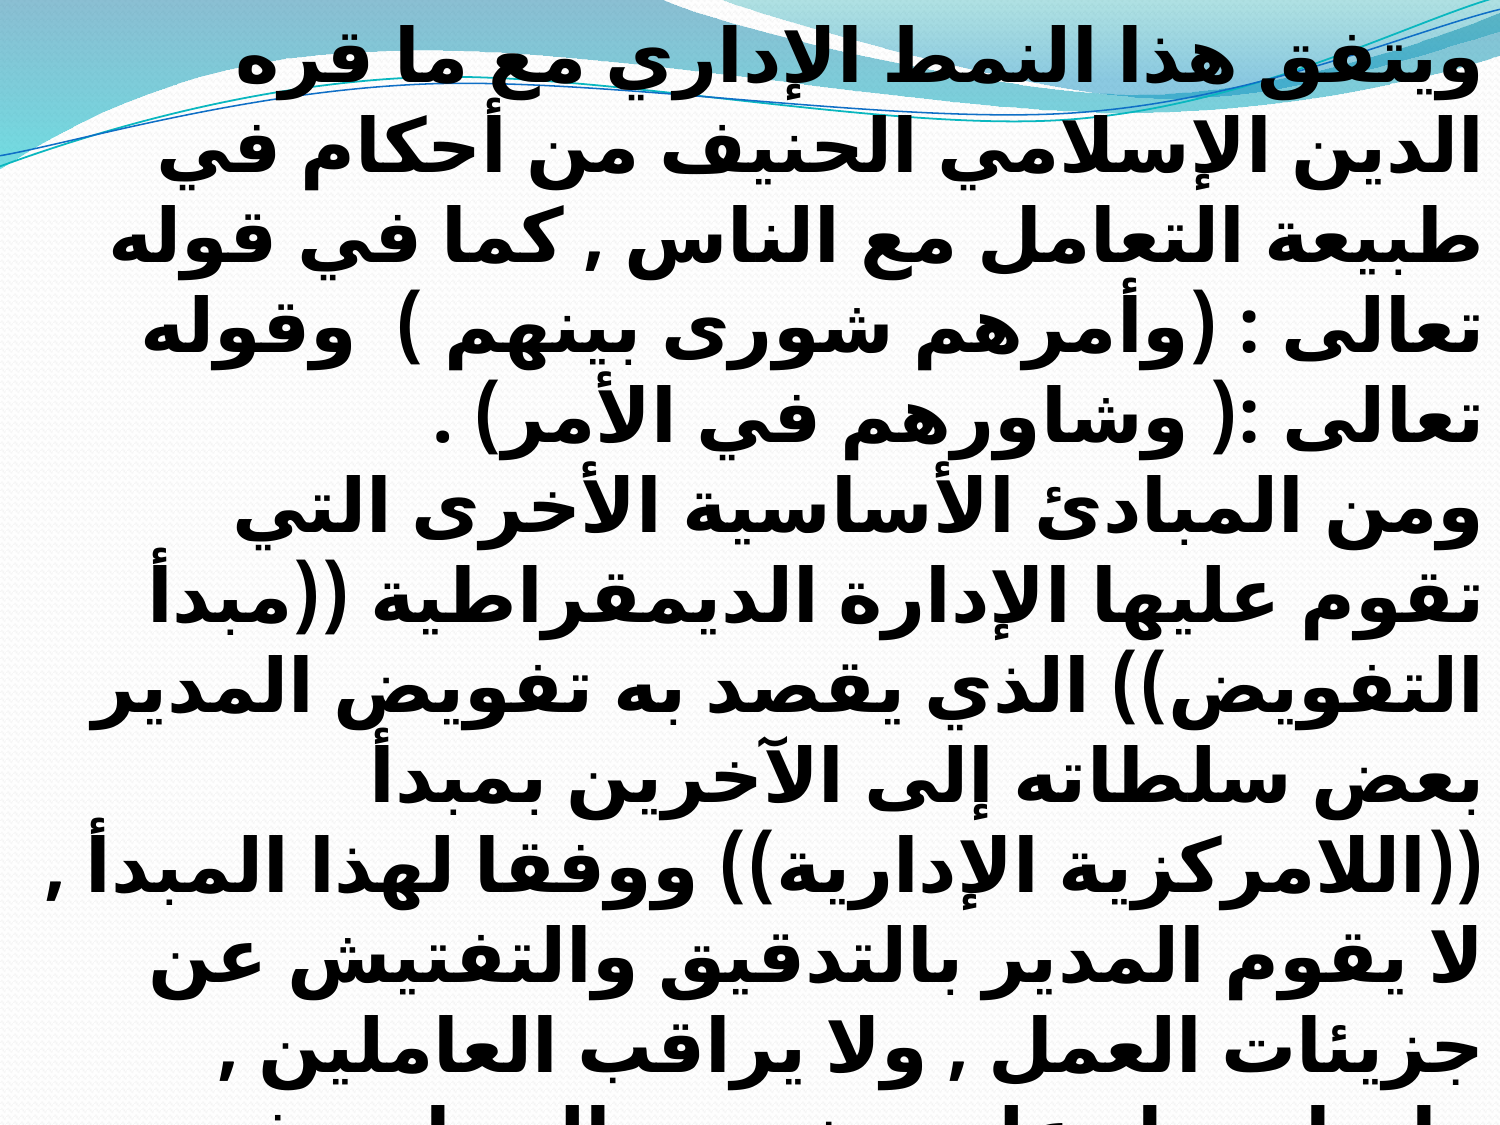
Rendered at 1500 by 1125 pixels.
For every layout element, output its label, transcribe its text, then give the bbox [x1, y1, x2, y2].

text_box ويتفق هذا النمط الإداري مع ما قره الدين الإسلامي الحنيف من أحكام في طبيعة التعامل مع الناس , كما في قوله تعالى : (وأمرهم شورى بينهم ) وقوله تعالى :( وشاورهم في الأمر) . ومن المبادئ الأساسية الأخرى التي تقوم عليها الإدارة الديمقراطية ((مبدأ التفويض)) الذي يقصد به تفويض المدير بعض سلطاته إلى الآخرين بمبدأ ((اللامركزية الإدارية)) ووفقا لهذا المبدأ , لا يقوم المدير بالتدقيق والتفتيش عن جزيئات العمل , ولا يراقب العاملين , وإنما يعمل على بث روح الحماس في نفوسهم , وتشجيعهم على المبادرة وإبداء الرأي . والمدير بعمله هذا يساعد العاملين ويوجههم لتحقيق الأهداف التربوية . [17, 0, 1500, 1125]
